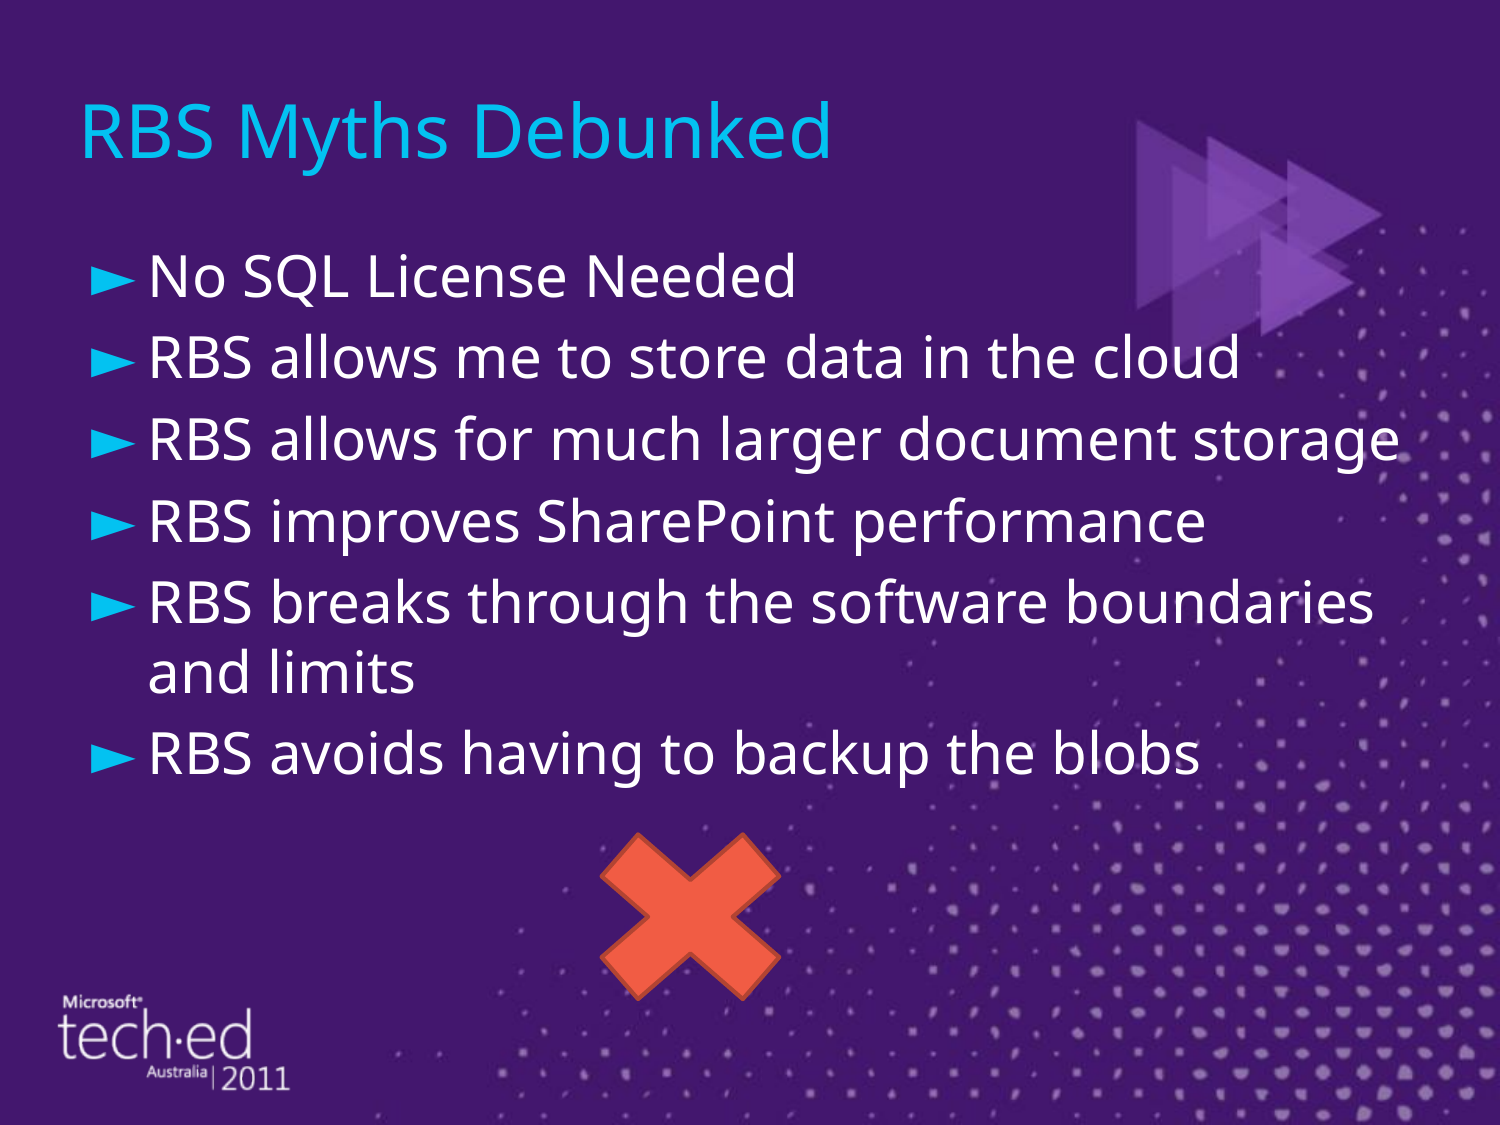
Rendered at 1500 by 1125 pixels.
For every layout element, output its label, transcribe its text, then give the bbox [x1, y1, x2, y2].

list No SQL License Needed RBS allows me to store data in the cloud RBS allows for much larger document storage RBS improves SharePoint performance RBS breaks through the software boundaries and limits RBS avoids having to backup the blobs [76, 231, 1449, 937]
title RBS Myths Debunked [63, 37, 1436, 220]
text_box [599, 832, 782, 1002]
picture [0, 0, 1500, 1125]
